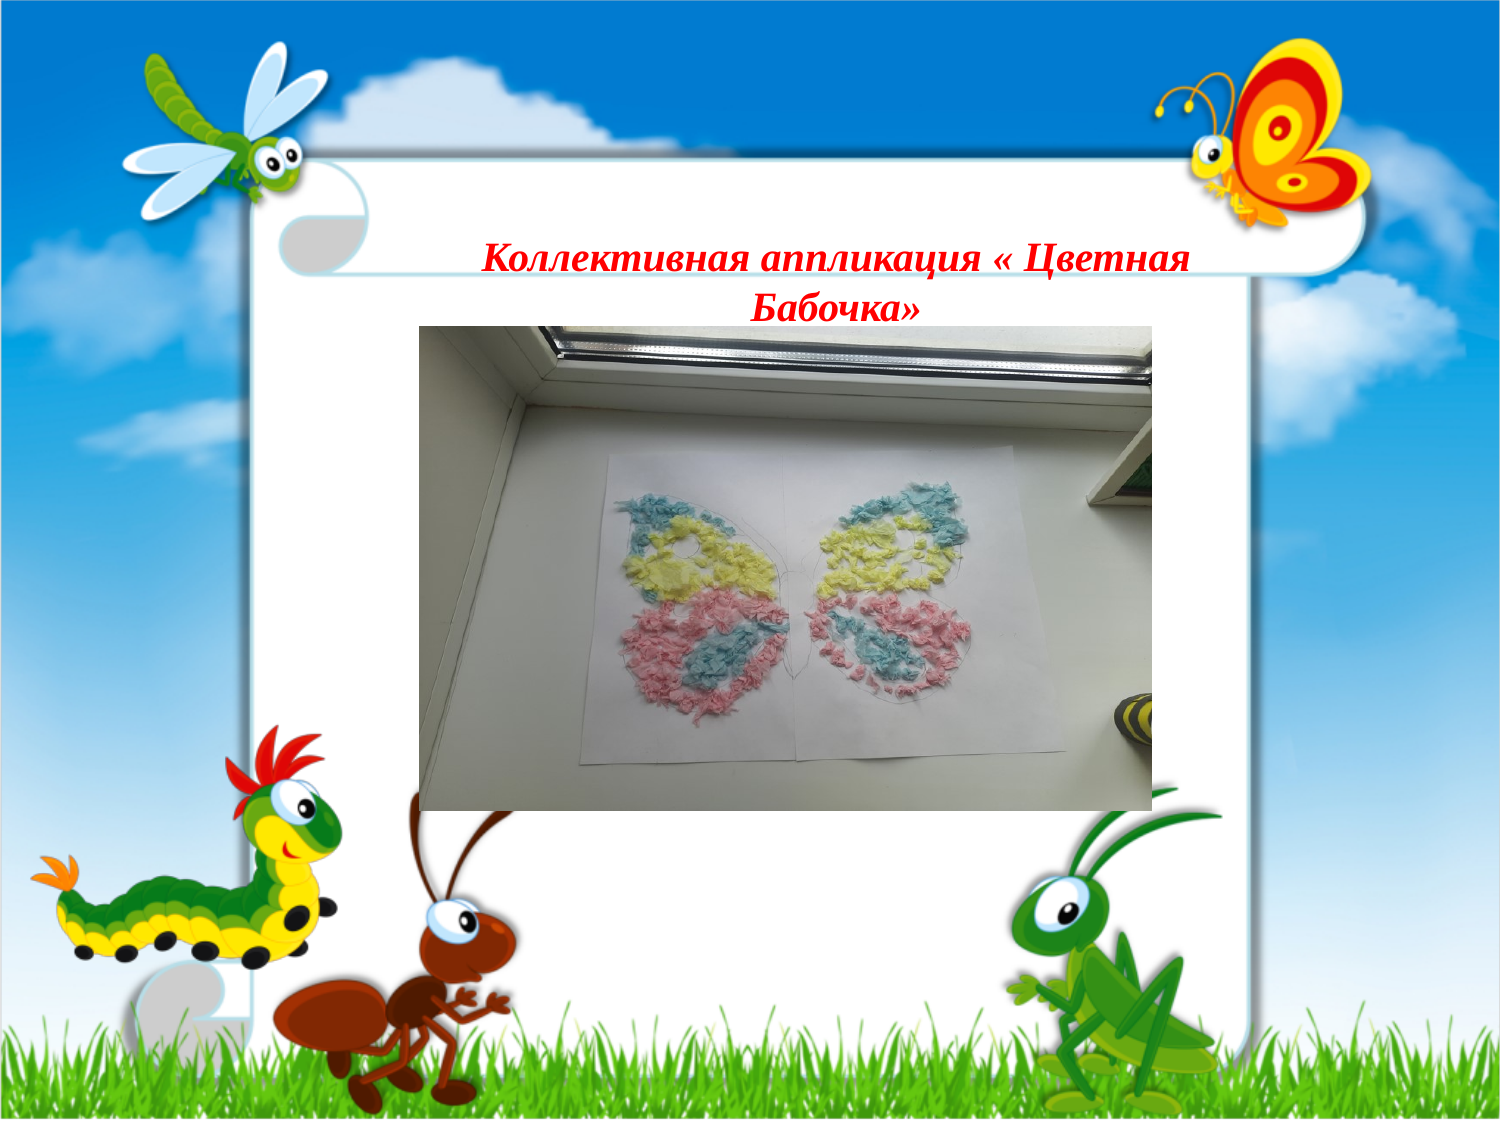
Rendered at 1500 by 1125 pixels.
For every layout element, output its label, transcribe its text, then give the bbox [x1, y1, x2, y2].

picture [0, 0, 1500, 1125]
text_box Коллективная аппликация « Цветная Бабочка» [419, 222, 1254, 338]
